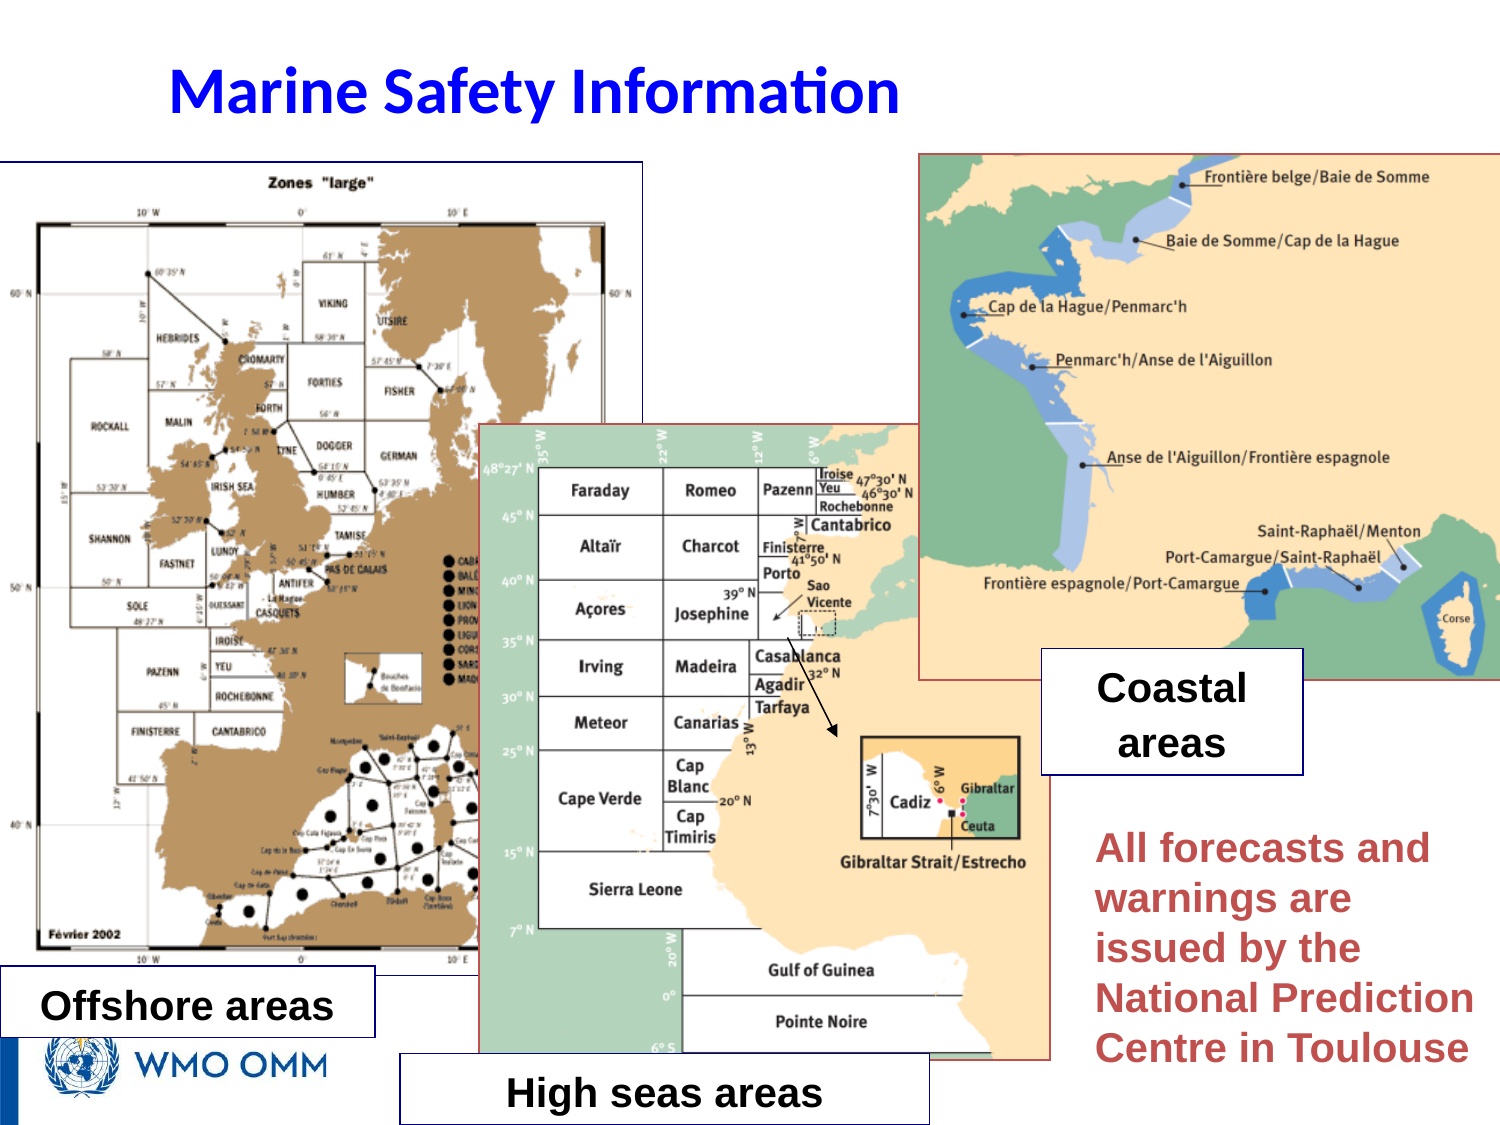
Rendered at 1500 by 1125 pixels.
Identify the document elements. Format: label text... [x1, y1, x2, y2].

title Marine Safety Information [153, 31, 1280, 144]
text_box High seas areas [399, 1053, 930, 1125]
text_box Coastal areas [1055, 688, 1303, 775]
text_box Offshore areas [0, 983, 375, 1038]
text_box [787, 637, 838, 738]
picture [0, 154, 1500, 1059]
picture [0, 1038, 327, 1125]
text_box All forecasts and warnings are issued by the National Prediction Centre in Toulouse [1079, 813, 1500, 1079]
